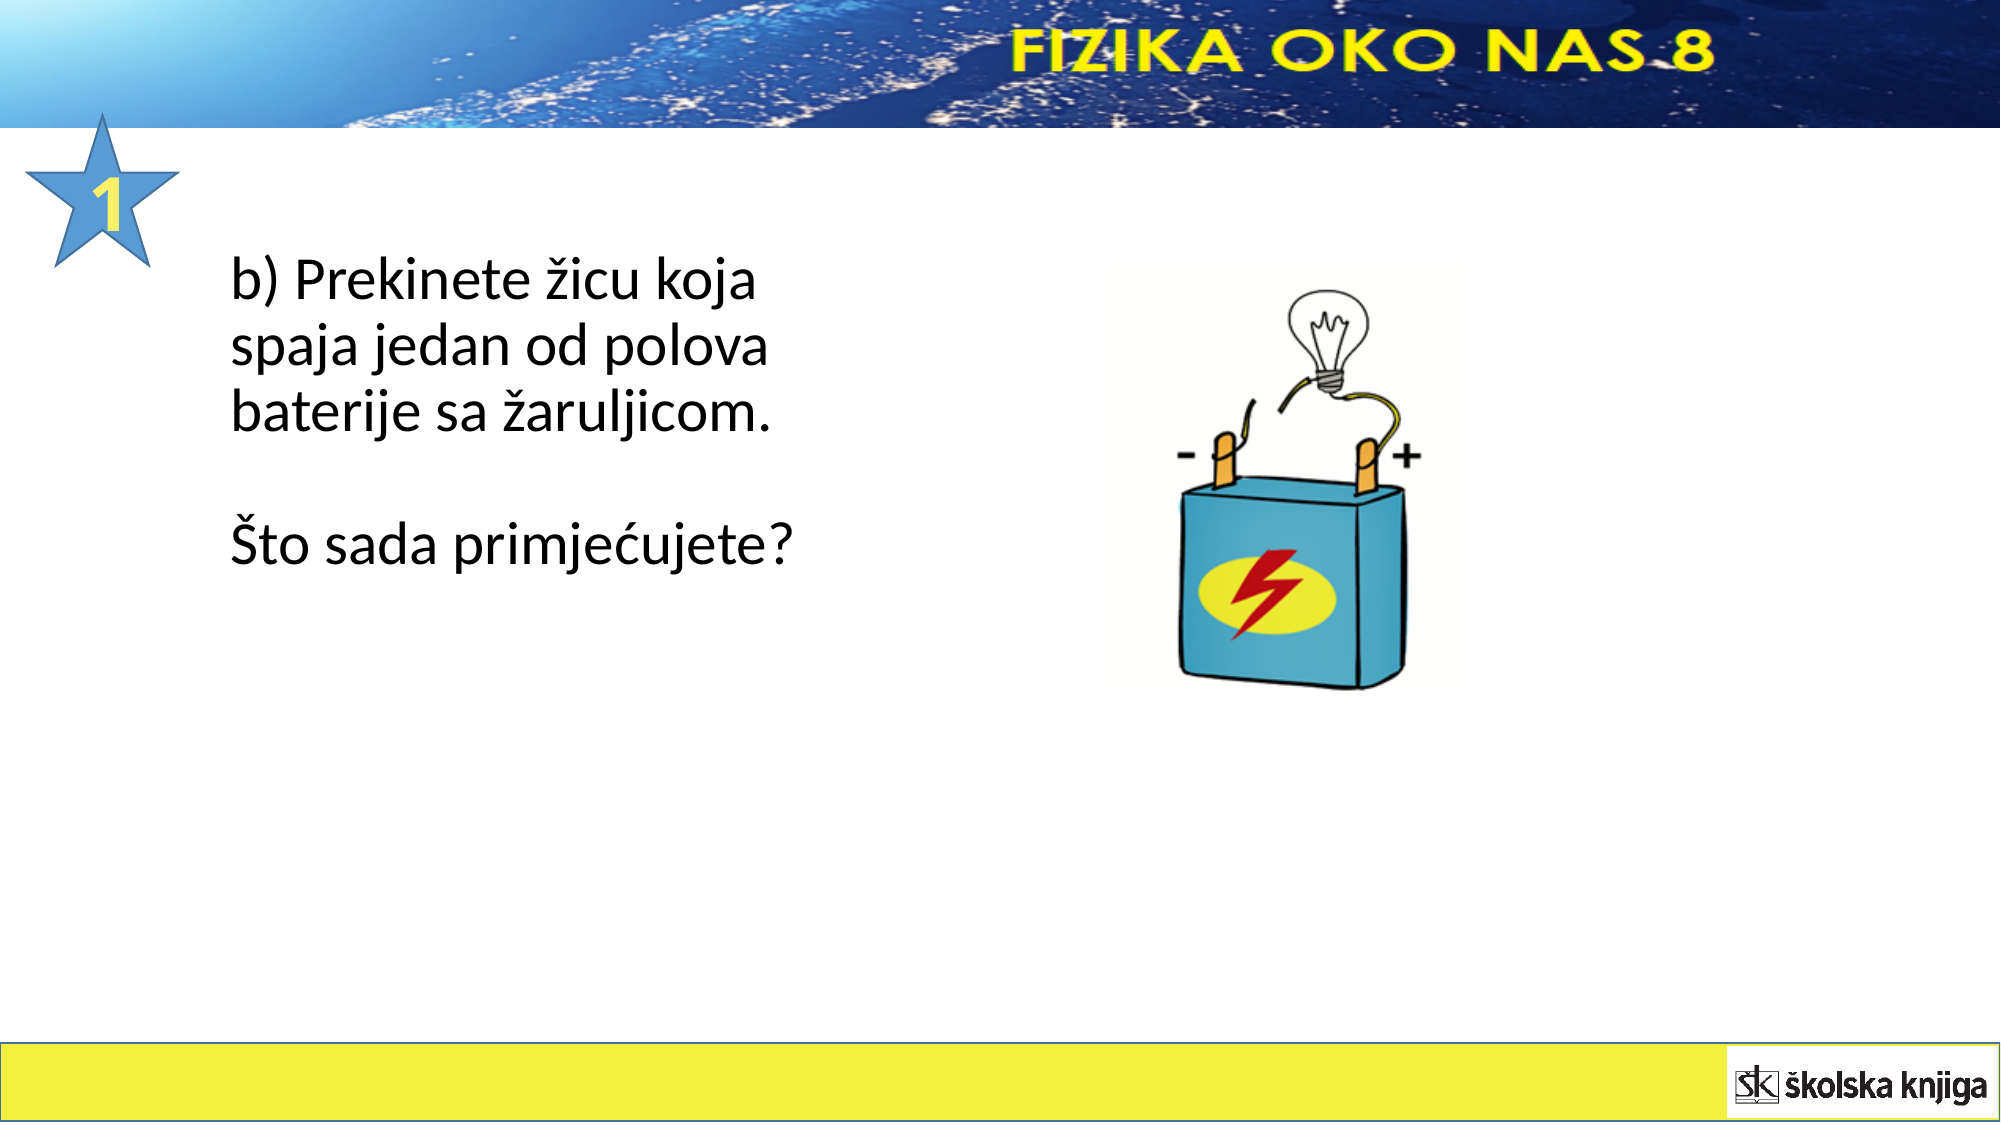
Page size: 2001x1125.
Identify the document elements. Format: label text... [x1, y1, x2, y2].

picture [0, 0, 2000, 128]
title b) Prekinete žicu koja spaja jedan od polova baterije sa žaruljicom. Što sada primjećujete? [215, 238, 912, 586]
picture [1727, 1046, 1998, 1118]
text_box 1 [24, 111, 181, 269]
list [1105, 265, 1464, 697]
